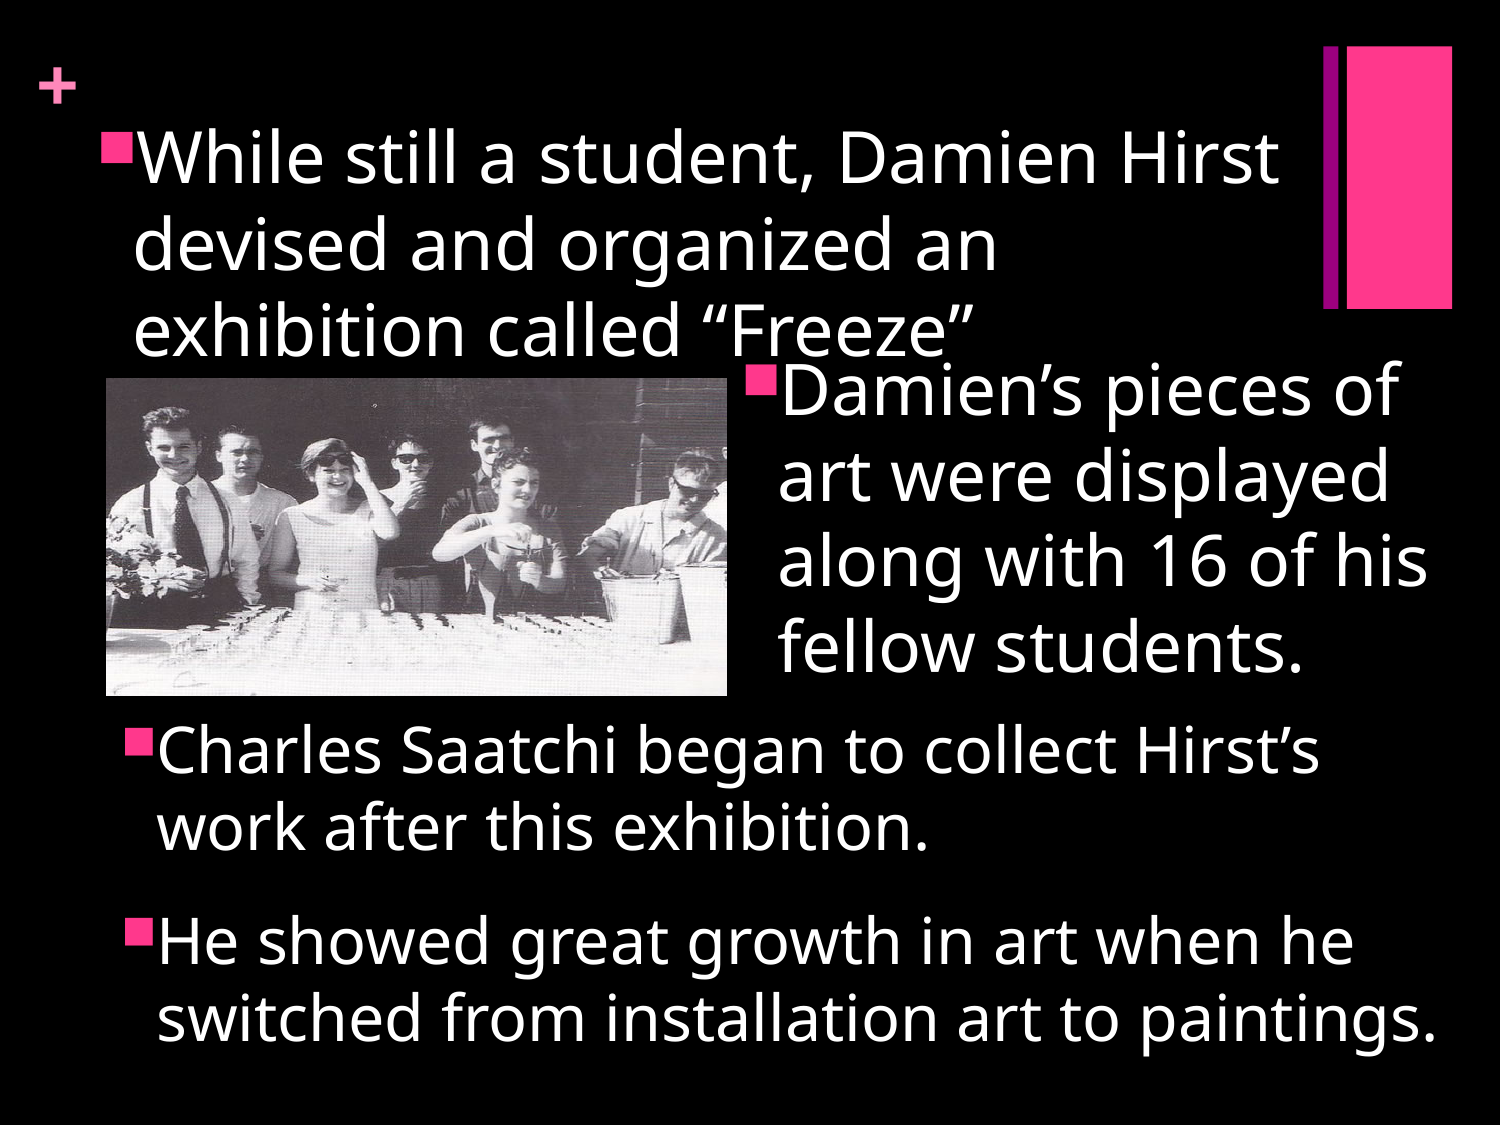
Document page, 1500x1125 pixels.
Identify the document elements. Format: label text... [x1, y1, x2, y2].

list While still a student, Damien Hirst devised and organized an exhibition called “Freeze” [81, 104, 1322, 379]
text_box Charles Saatchi began to collect Hirst’s work after this exhibition. He showed great growth in art when he switched from installation art to paintings. [106, 701, 1459, 1125]
text_box Damien’s pieces of art were displayed along with 16 of his fellow students. [726, 336, 1459, 701]
picture [105, 378, 727, 696]
